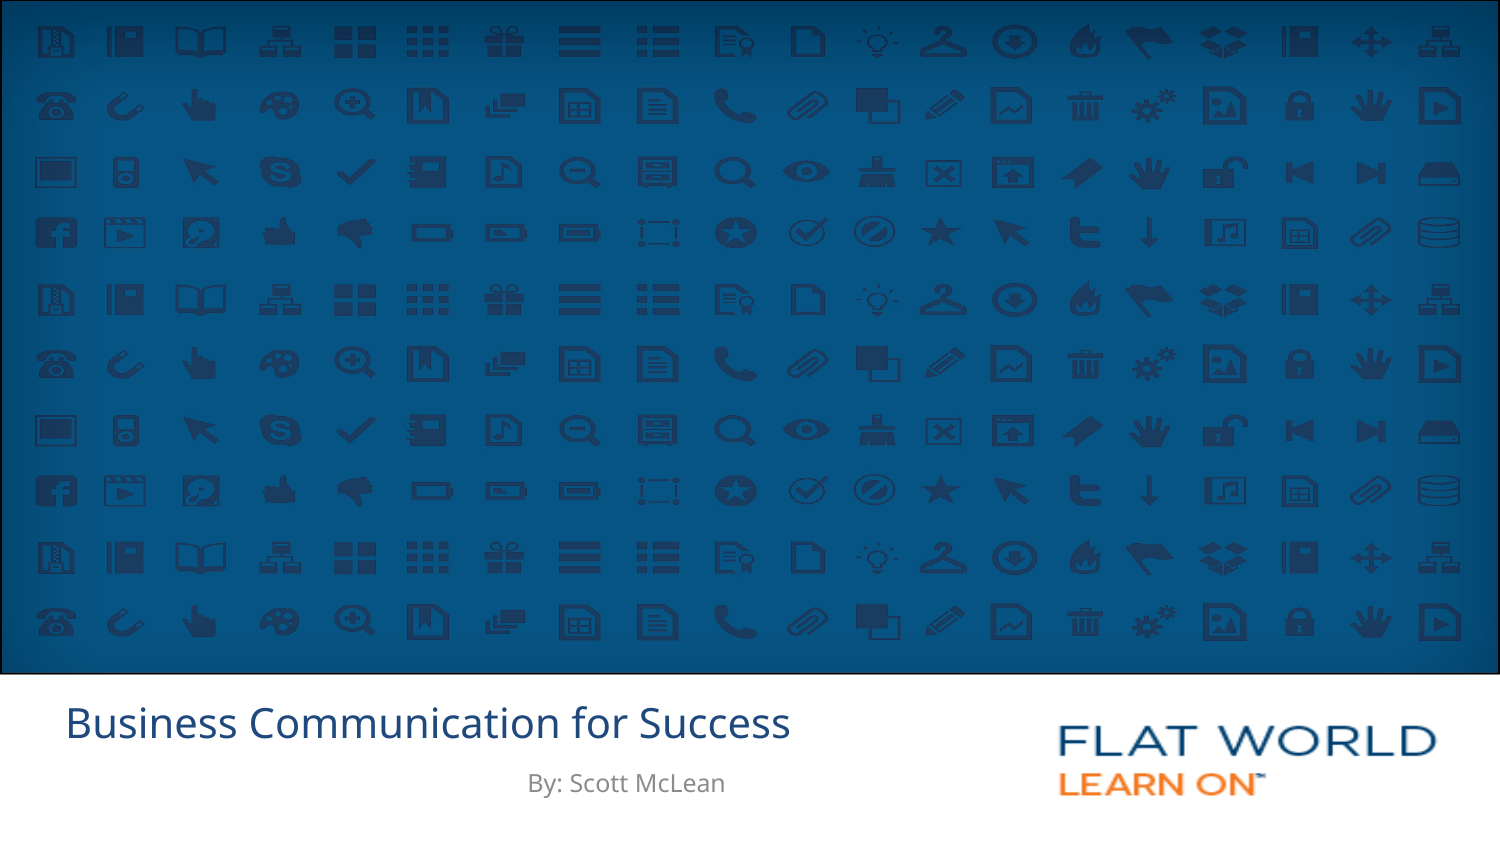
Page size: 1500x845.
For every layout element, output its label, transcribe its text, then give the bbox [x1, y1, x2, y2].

picture [0, 0, 1500, 845]
subtitle By: Scott McLean [512, 759, 1188, 833]
title Business Communication for Success [49, 659, 1013, 785]
